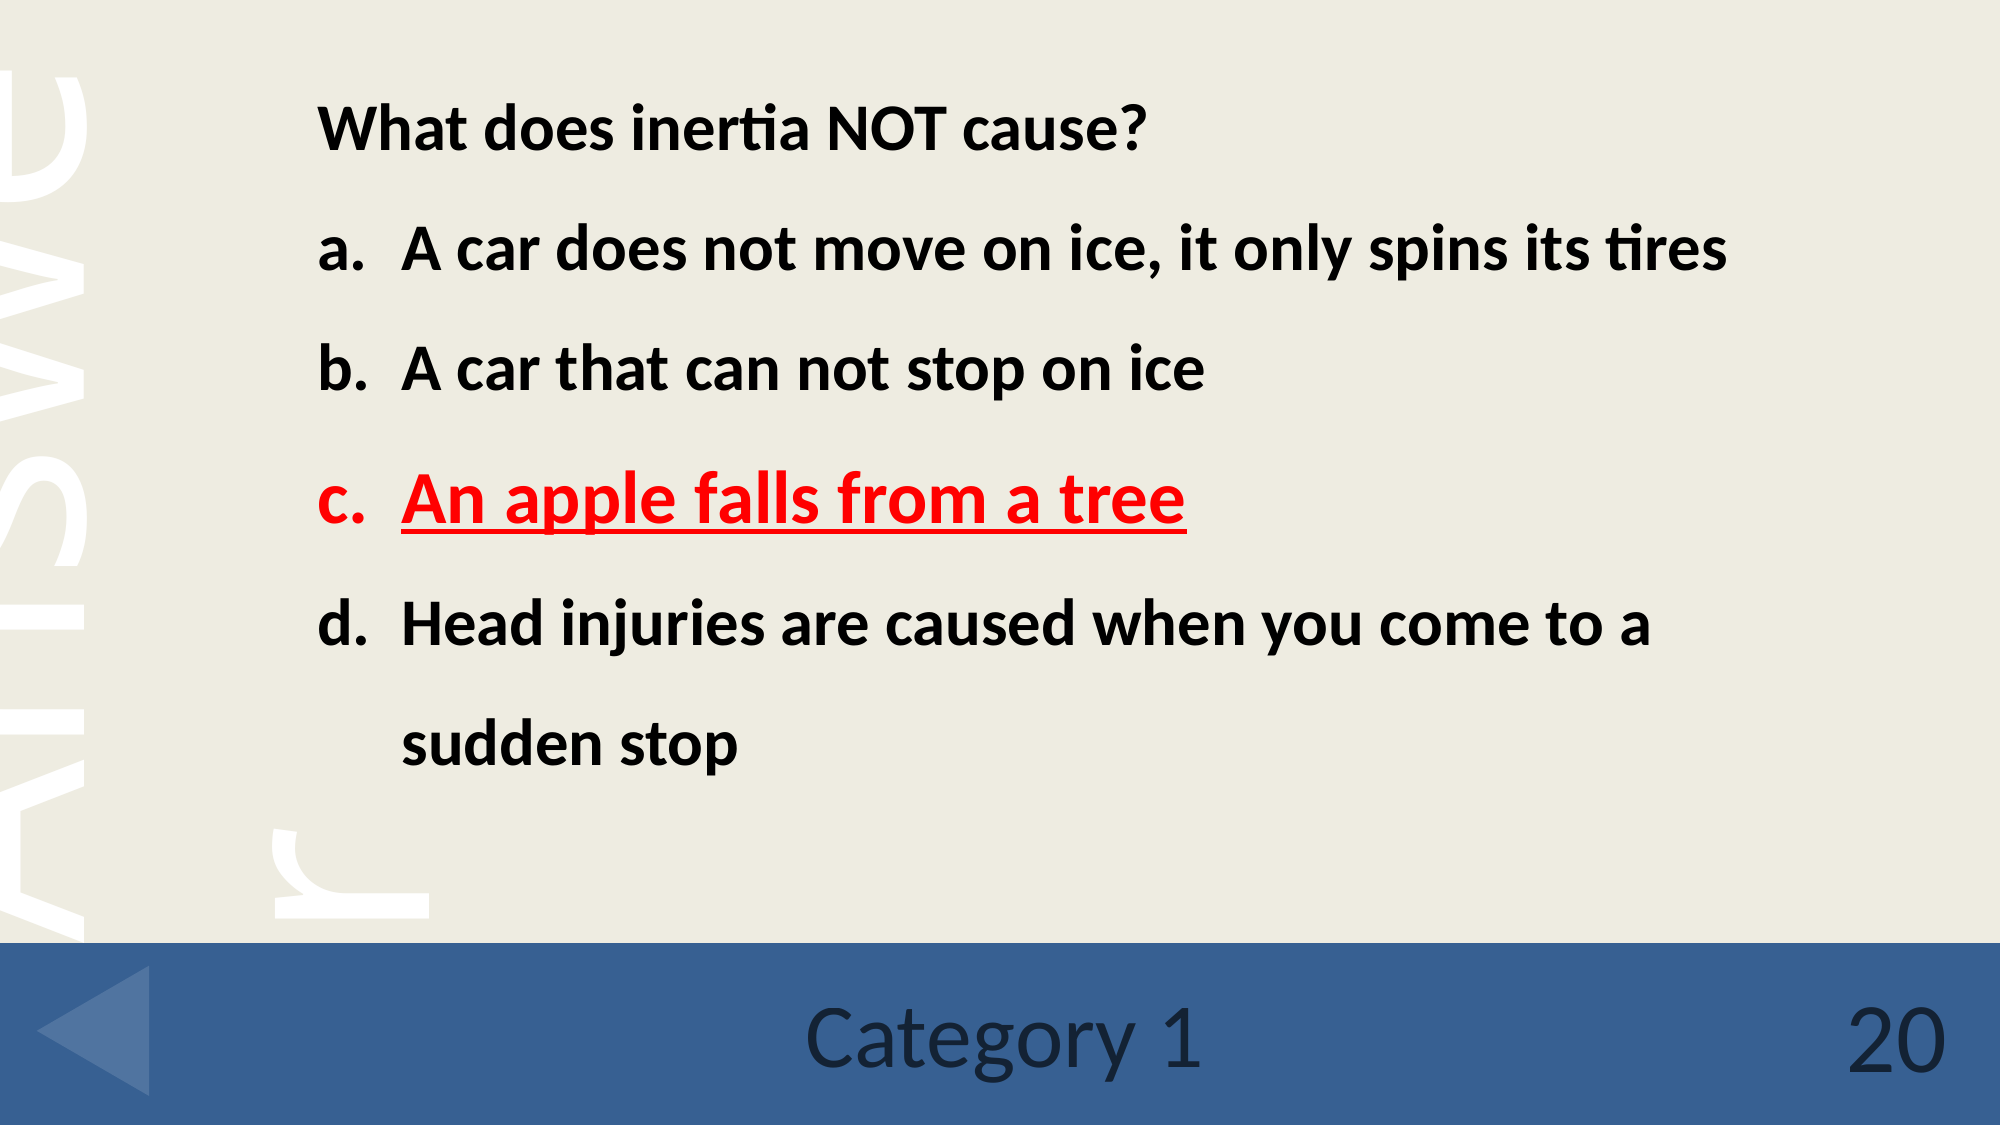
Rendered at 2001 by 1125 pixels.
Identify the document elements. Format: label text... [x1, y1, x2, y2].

list What does inertia NOT cause? A car does not move on ice, it only spins its tires A car that can not stop on ice An apple falls from a tree Head injuries are caused when you come to a sudden stop [302, 307, 1760, 636]
list 20 [1906, 967, 1963, 1097]
title Category 1 [105, 937, 1906, 1125]
